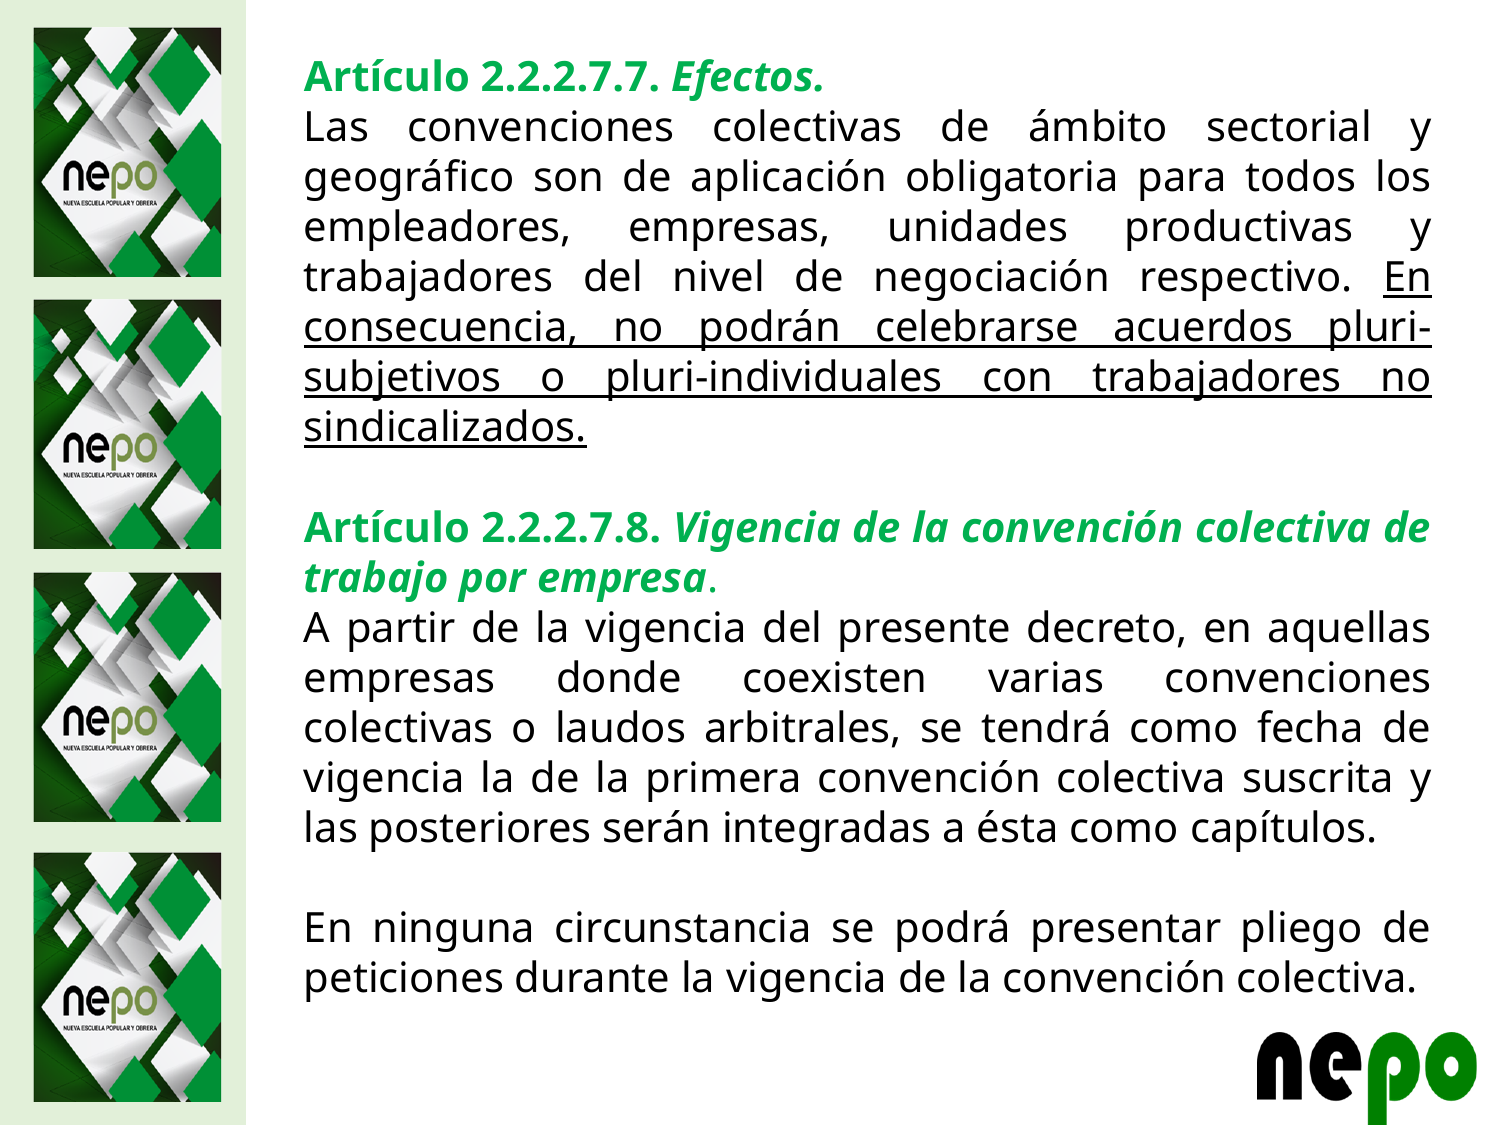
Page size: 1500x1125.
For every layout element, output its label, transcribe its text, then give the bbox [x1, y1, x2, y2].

picture [0, 0, 246, 1125]
picture [1257, 1032, 1477, 1125]
text_box Artículo 2.2.2.7.7. Efectos. Las convenciones colectivas de ámbito sectorial y geográfico son de aplicación obligatoria para todos los empleadores, empresas, unidades productivas y trabajadores del nivel de negociación respectivo. En consecuencia, no podrán celebrarse acuerdos pluri-subjetivos o pluri-individuales con trabajadores no sindicalizados. Artículo 2.2.2.7.8. Vigencia de la convención colectiva de trabajo por empresa. A partir de la vigencia del presente decreto, en aquellas empresas donde coexisten varias convenciones colectivas o laudos arbitrales, se tendrá como fecha de vigencia la de la primera convención colectiva suscrita y las posteriores serán integradas a ésta como capítulos. En ninguna circunstancia se podrá presentar pliego de peticiones durante la vigencia de la convención colectiva. [289, 42, 1447, 1108]
